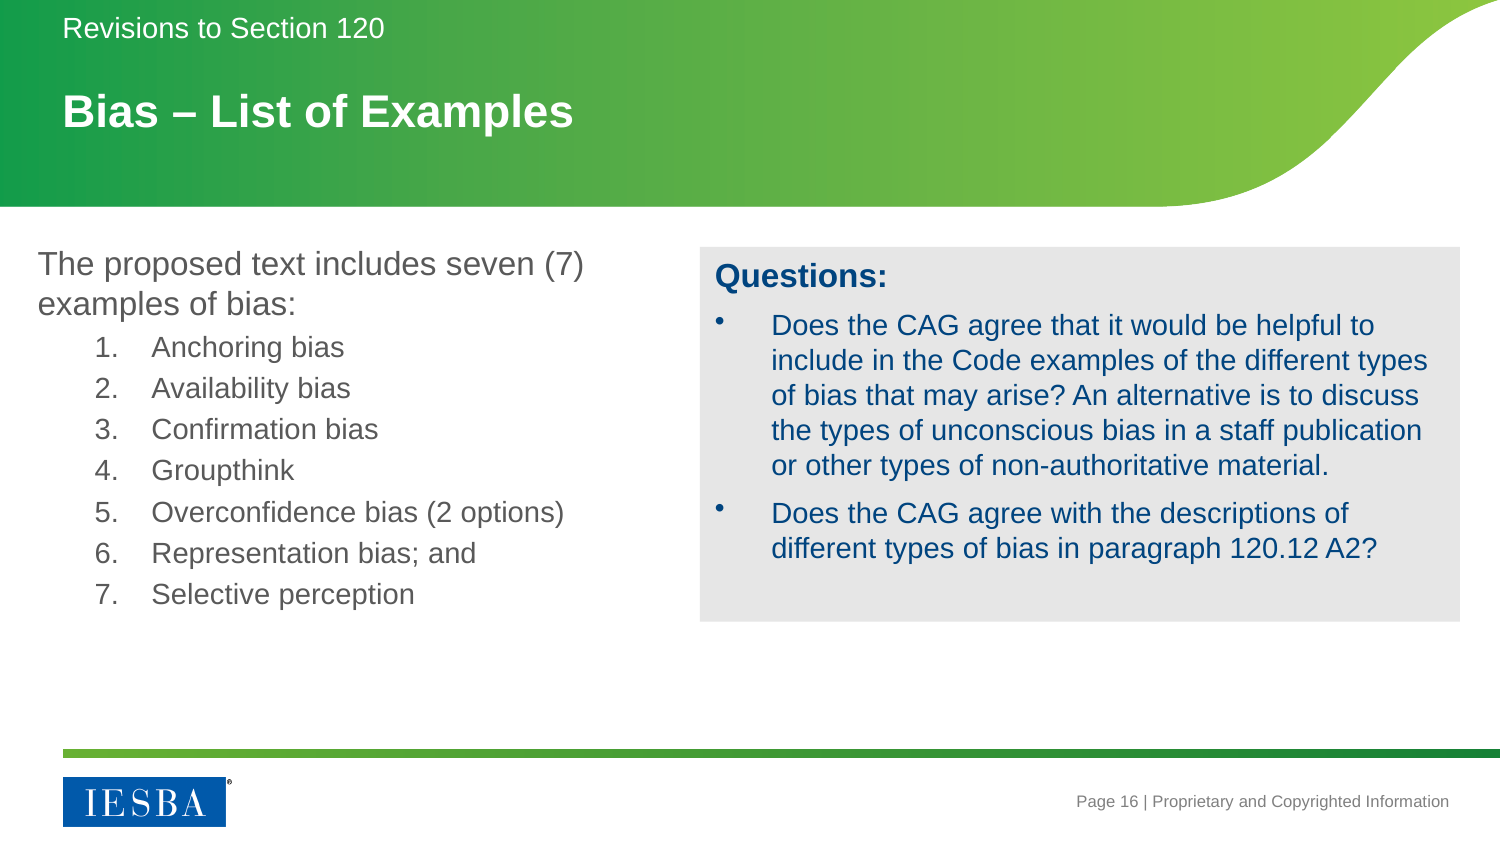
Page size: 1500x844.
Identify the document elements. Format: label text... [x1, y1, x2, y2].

subtitle Revisions to Section 120 [62, 9, 500, 38]
text_box Questions: Does the CAG agree that it would be helpful to include in the Code examples of the different types of bias that may arise? An alternative is to discuss the types of unconscious bias in a staff publication or other types of non-authoritative material. Does the CAG agree with the descriptions of different types of bias in paragraph 120.12 A2? [699, 246, 1460, 622]
picture [63, 777, 232, 827]
list The proposed text includes seven (7) examples of bias: Anchoring bias Availability bias Confirmation bias Groupthink Overconfidence bias (2 options) Representation bias; and Selective perception [22, 234, 625, 497]
title Bias – List of Examples [62, 46, 1300, 172]
picture [0, 0, 1500, 207]
